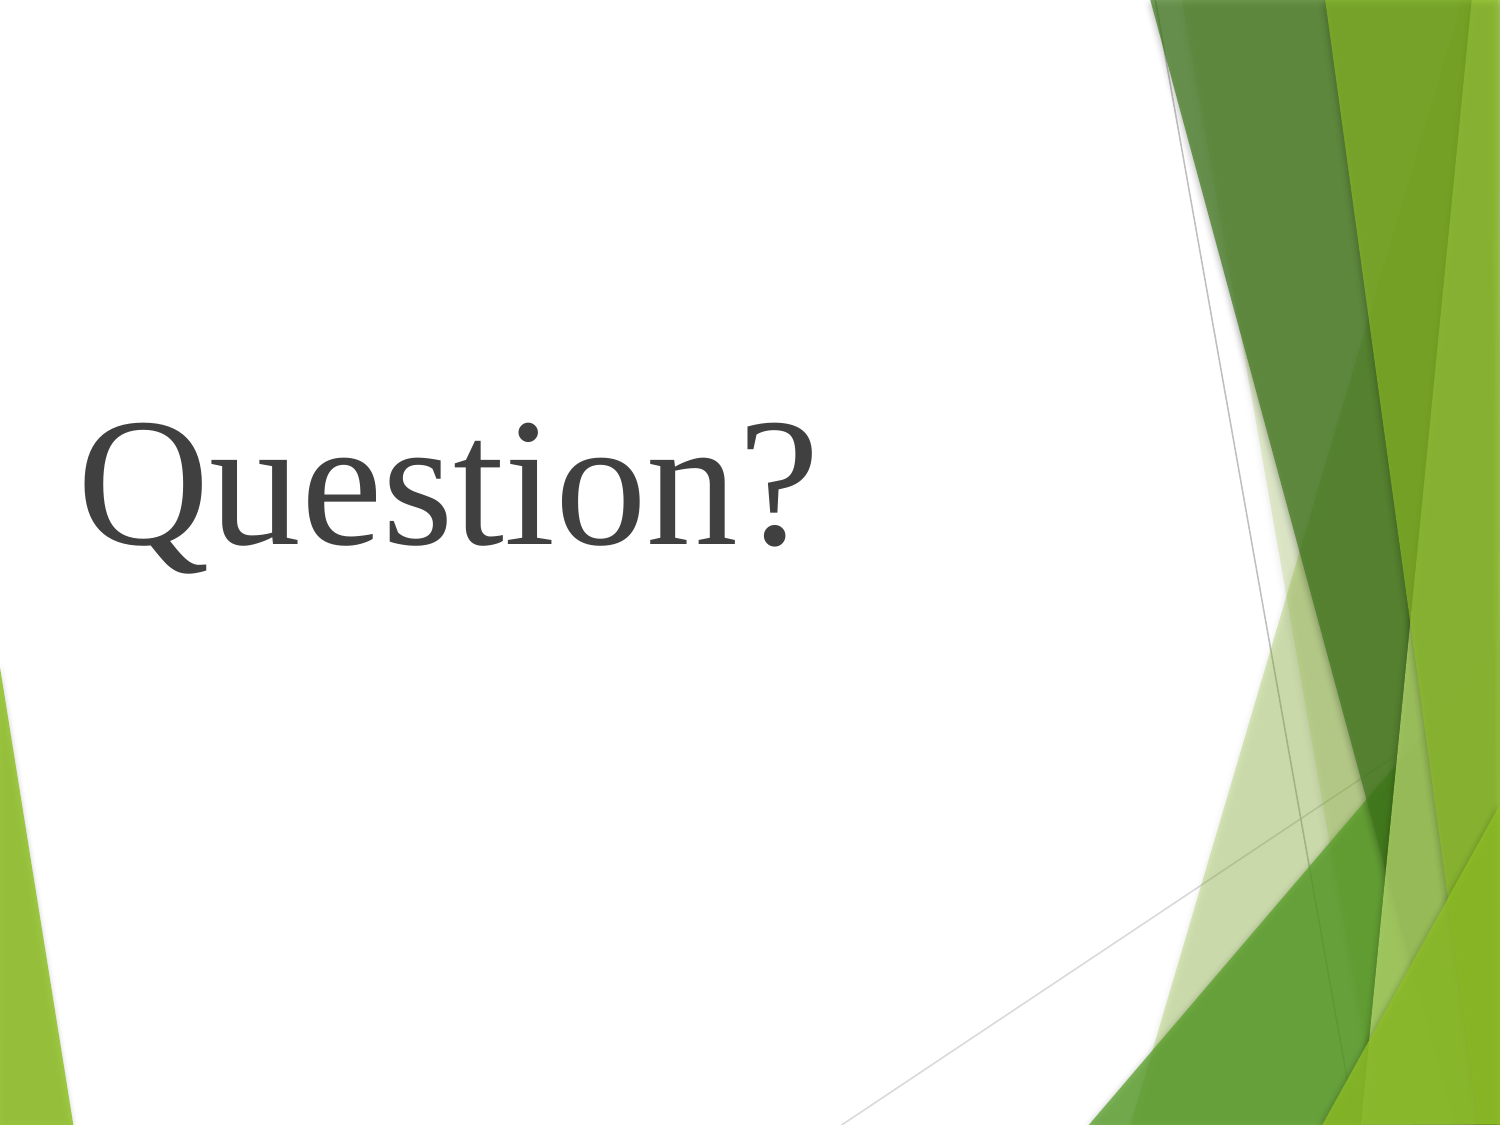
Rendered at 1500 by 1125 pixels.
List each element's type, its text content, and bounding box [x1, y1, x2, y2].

list Question? [62, 200, 1413, 738]
